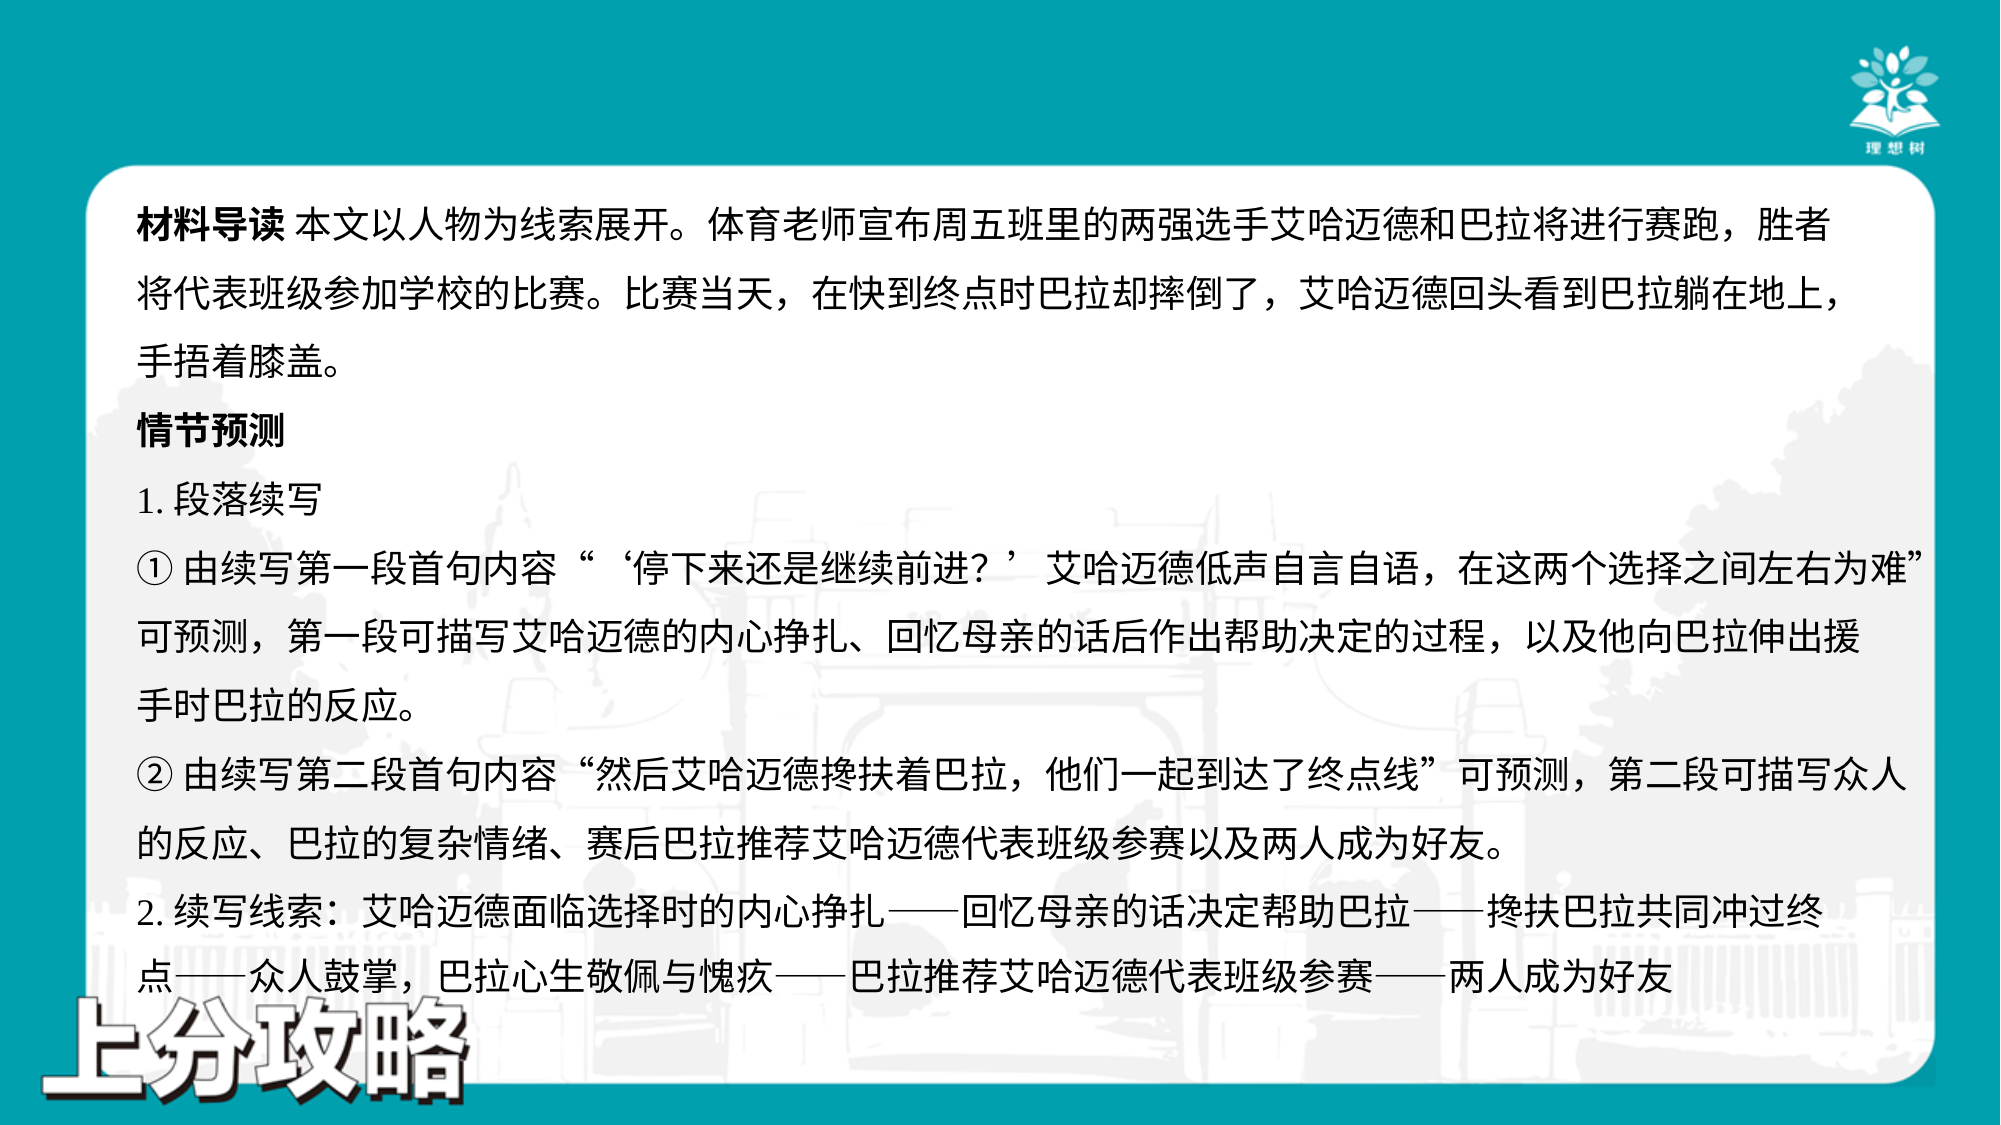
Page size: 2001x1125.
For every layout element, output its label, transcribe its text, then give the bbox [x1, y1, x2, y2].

picture [0, 0, 2000, 1125]
text_box 材料导读 本文以人物为线索展开。体育老师宣布周五班里的两强选手艾哈迈德和巴拉将进行赛跑，胜者 将代表班级参加学校的比赛。比赛当天，在快到终点时巴拉却摔倒了，艾哈迈德回头看到巴拉躺在地上， 手捂着膝盖。 情节预测 1.段落续写 ①由续写第一段首句内容“‘停下来还是继续前进？’艾哈迈德低声自言自语，在这两个选择之间左右为难” 可预测，第一段可描写艾哈迈德的内心挣扎、回忆母亲的话后作出帮助决定的过程，以及他向巴拉伸出援 手时巴拉的反应。 ②由续写第二段首句内容“然后艾哈迈德搀扶着巴拉，他们一起到达了终点线”可预测，第二段可描写众人 的反应、巴拉的复杂情绪、赛后巴拉推荐艾哈迈德代表班级参赛以及两人成为好友。 2.续写线索：艾哈迈德面临选择时的内心挣扎——回忆母亲的话决定帮助巴拉——搀扶巴拉共同冲过终 点——众人鼓掌，巴拉心生敬佩与愧疚——巴拉推荐艾哈迈德代表班级参赛——两人成为好友 [136, 177, 1865, 991]
